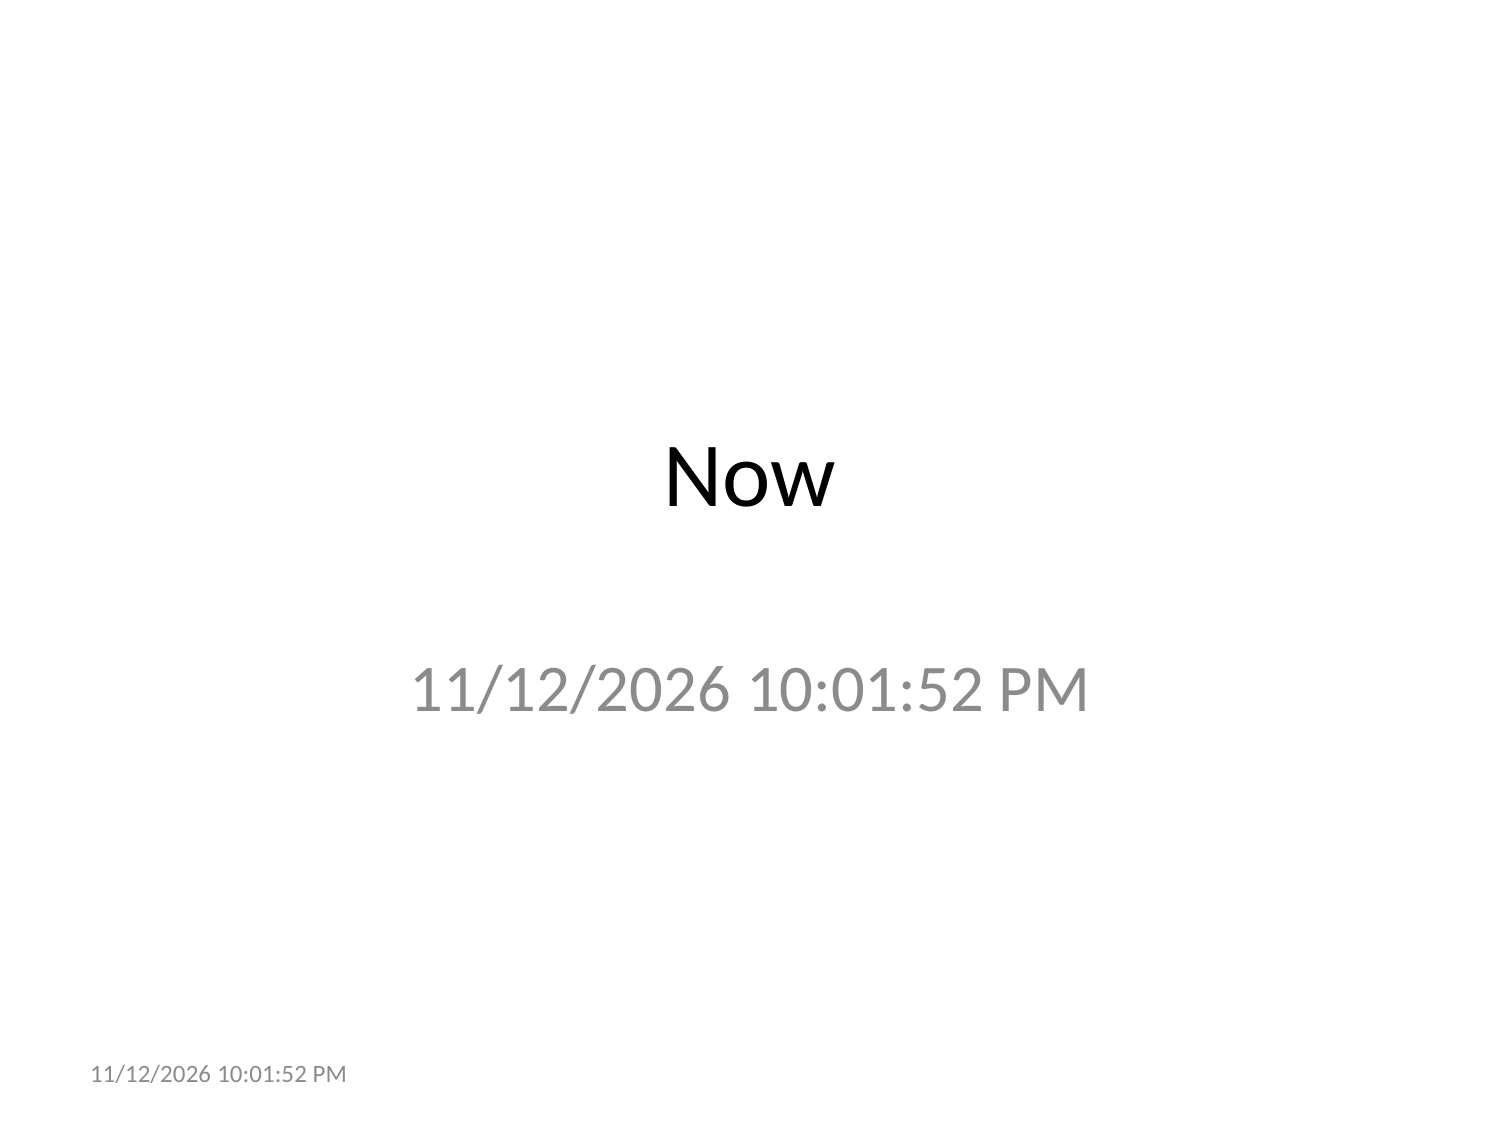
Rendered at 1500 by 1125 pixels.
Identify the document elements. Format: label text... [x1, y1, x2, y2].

title Now [112, 349, 1388, 591]
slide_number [75, 1042, 425, 1103]
subtitle 2011-12-19 10:20:04 AM [225, 637, 1275, 925]
